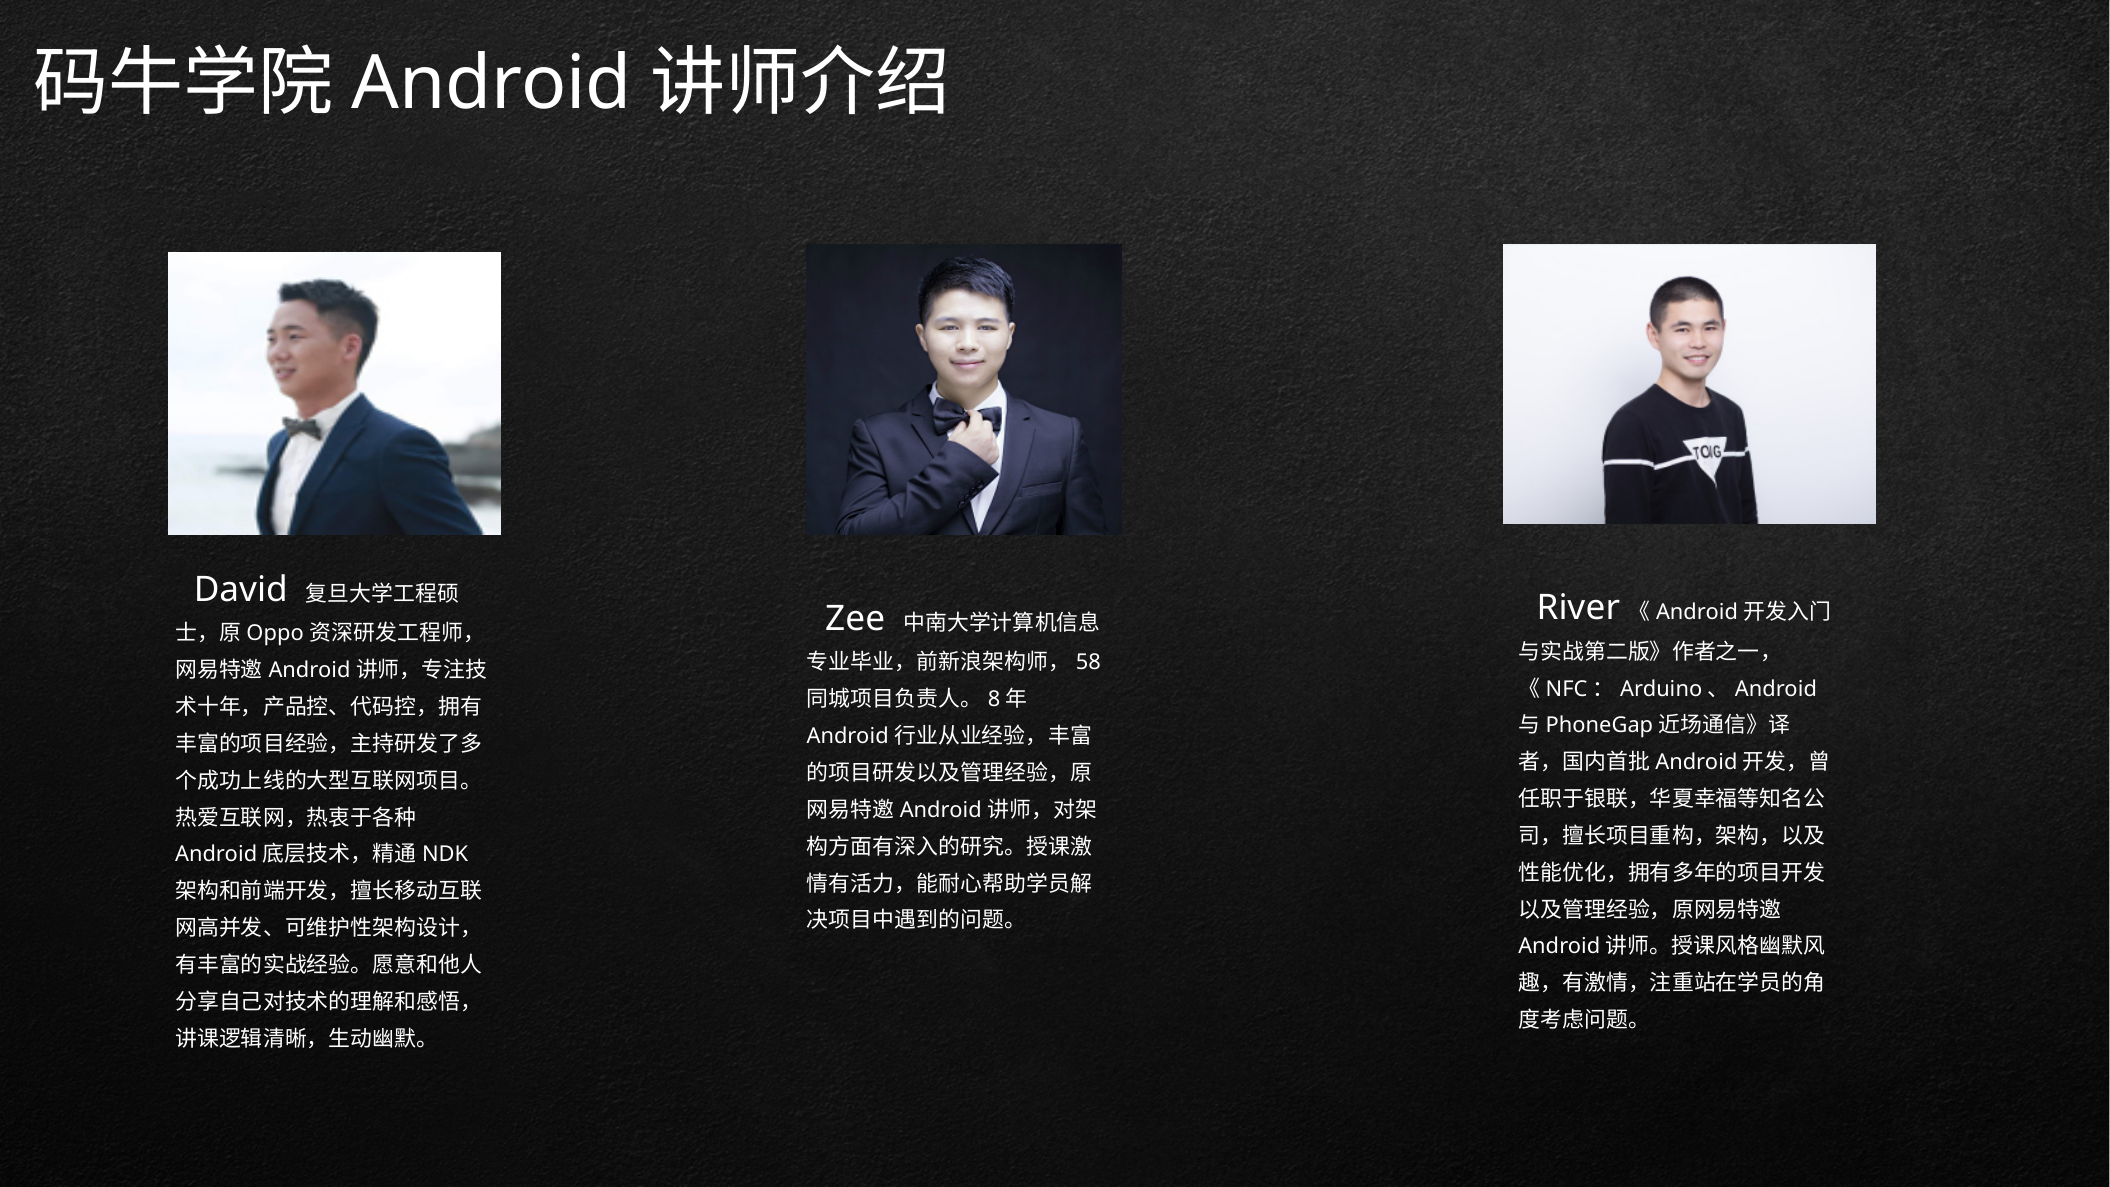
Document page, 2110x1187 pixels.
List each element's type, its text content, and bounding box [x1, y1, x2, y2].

text_box 码牛学院Android讲师介绍 [18, 26, 966, 131]
picture [0, 0, 2110, 1187]
text_box River《Android开发入门与实战第二版》作者之一，《NFC：Arduino、Android与PhoneGap近场通信》译者，国内首批Android开发，曾任职于银联，华夏幸福等知名公司，擅长项目重构，架构，以及性能优化，拥有多年的项目开发以及管理经验，原网易特邀Android讲师。授课风格幽默风趣，有激情，注重站在学员的角度考虑问题。 [1503, 560, 1849, 1066]
text_box Zee 中南大学计算机信息专业毕业，前新浪架构师，58同城项目负责人。8年Android行业从业经验，丰富的项目研发以及管理经验，原网易特邀Android讲师，对架构方面有深入的研究。授课激情有活力，能耐心帮助学员解决项目中遇到的问题。 [791, 571, 1122, 982]
text_box David 复旦大学工程硕士，原Oppo资深研发工程师，网易特邀Android讲师，专注技术十年，产品控、代码控，拥有丰富的项目经验，主持研发了多个成功上线的大型互联网项目。热爱互联网，热衷于各种Android底层技术，精通NDK 架构和前端开发，擅长移动互联网高并发、可维护性架构设计，有丰富的实战经验。愿意和他人分享自己对技术的理解和感悟，讲课逻辑清晰，生动幽默。 [160, 541, 509, 1143]
